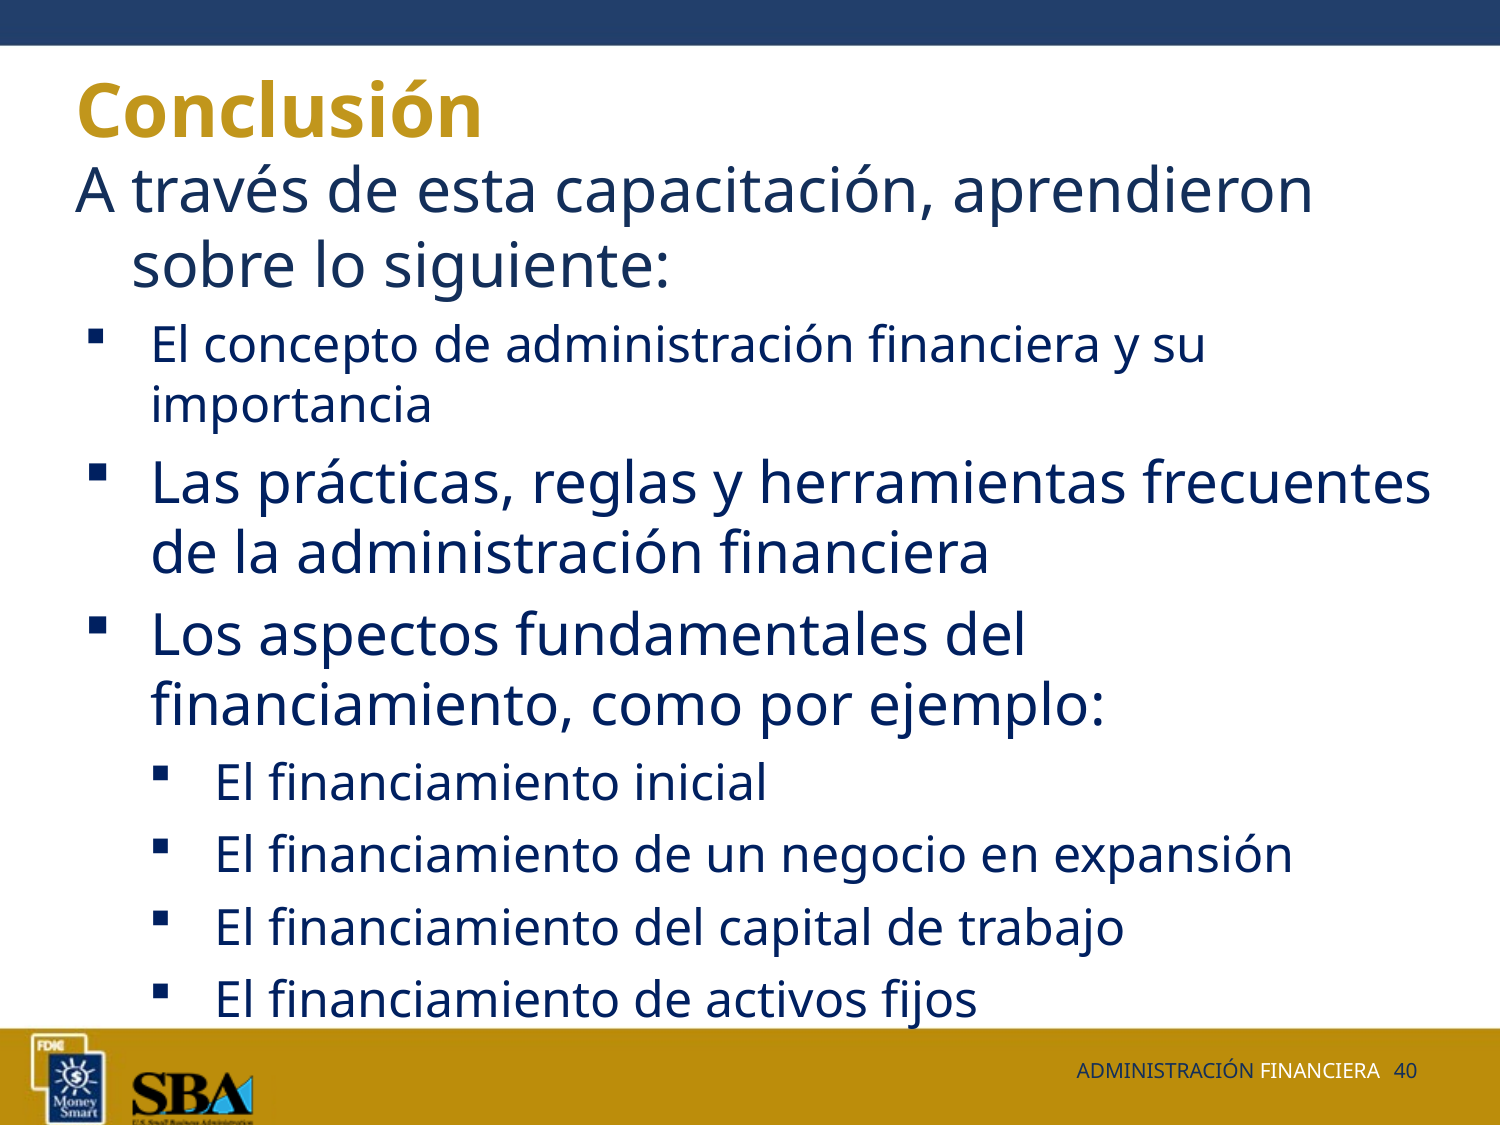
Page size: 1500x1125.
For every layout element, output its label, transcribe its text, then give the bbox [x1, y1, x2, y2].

title Conclusión [75, 62, 1425, 149]
picture [0, 0, 1500, 1125]
list A través de esta capacitación, aprendieron sobre lo siguiente: El concepto de administración financiera y su importancia Las prácticas, reglas y herramientas frecuentes de la administración financiera Los aspectos fundamentales del financiamiento, como por ejemplo: El financiamiento inicial El financiamiento de un negocio en expansión El financiamiento del capital de trabajo El financiamiento de activos fijos [75, 149, 1450, 1003]
